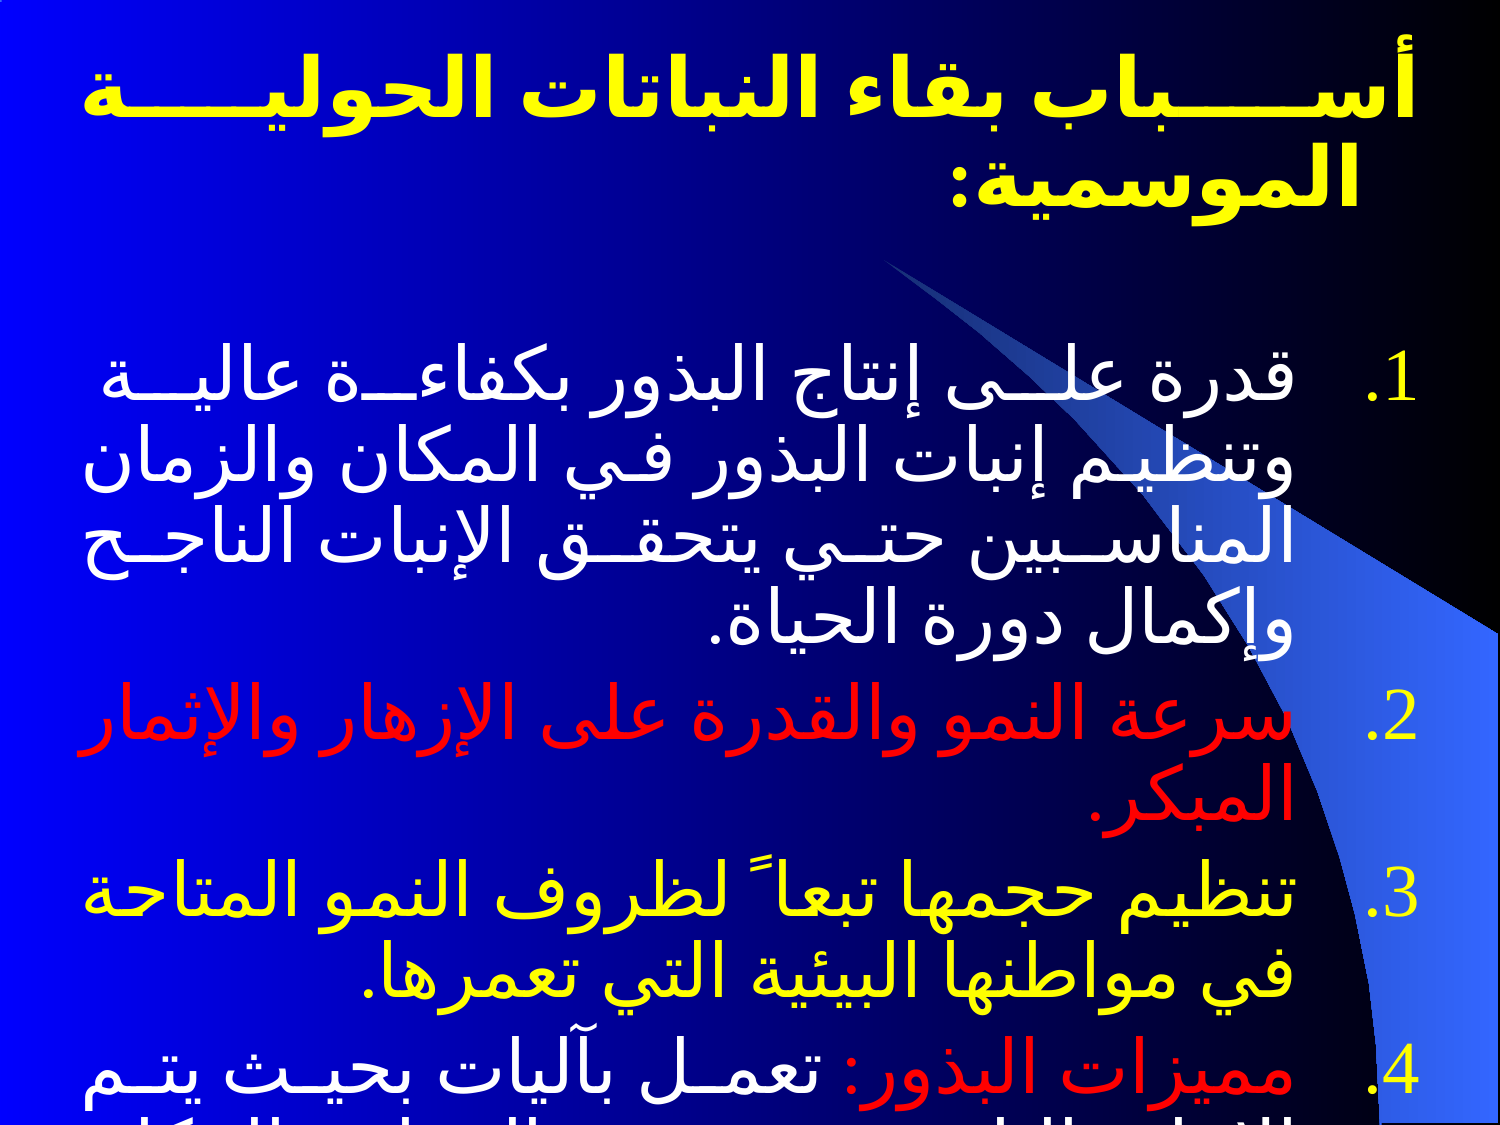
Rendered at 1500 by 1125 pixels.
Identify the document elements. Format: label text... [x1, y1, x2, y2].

list أسباب بقاء النباتات الحولية الموسمية: قدرة على إنتاج البذور بكفاءة عالية وتنظيم إنبات البذور في المكان والزمان المناسبين حتي يتحقق الإنبات الناجح وإكمال دورة الحياة. سرعة النمو والقدرة على الإزهار والإثمار المبكر. تنظيم حجمها تبعا ً لظروف النمو المتاحة في مواطنها البيئية التي تعمرها. مميزات البذور: تعمل بآليات بحيث يتم الإنبات الناجح في الزمان والمكان المناسبين، تمنع هذه الآليات الإنبات قبل أوانه وتحد من إهدار البذور. [49, 37, 1451, 1076]
